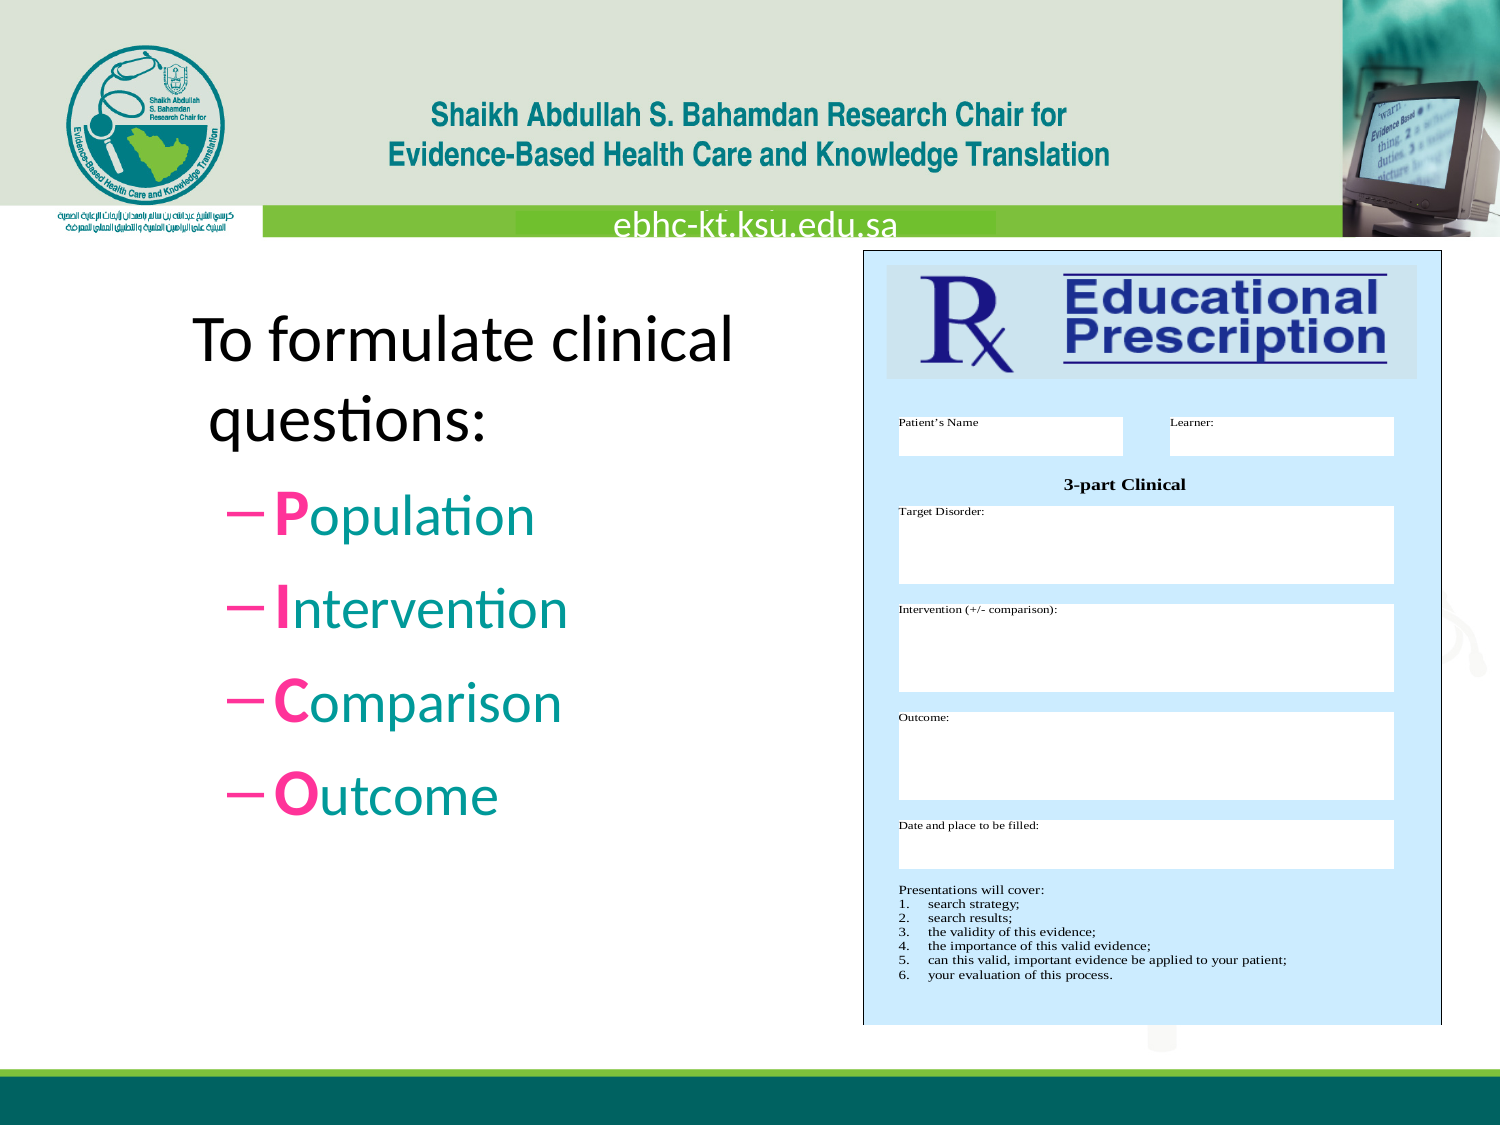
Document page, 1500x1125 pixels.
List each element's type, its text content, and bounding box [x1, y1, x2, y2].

list To formulate clinical questions: Population Intervention Comparison Outcome [137, 287, 788, 851]
picture [0, 0, 1500, 1125]
